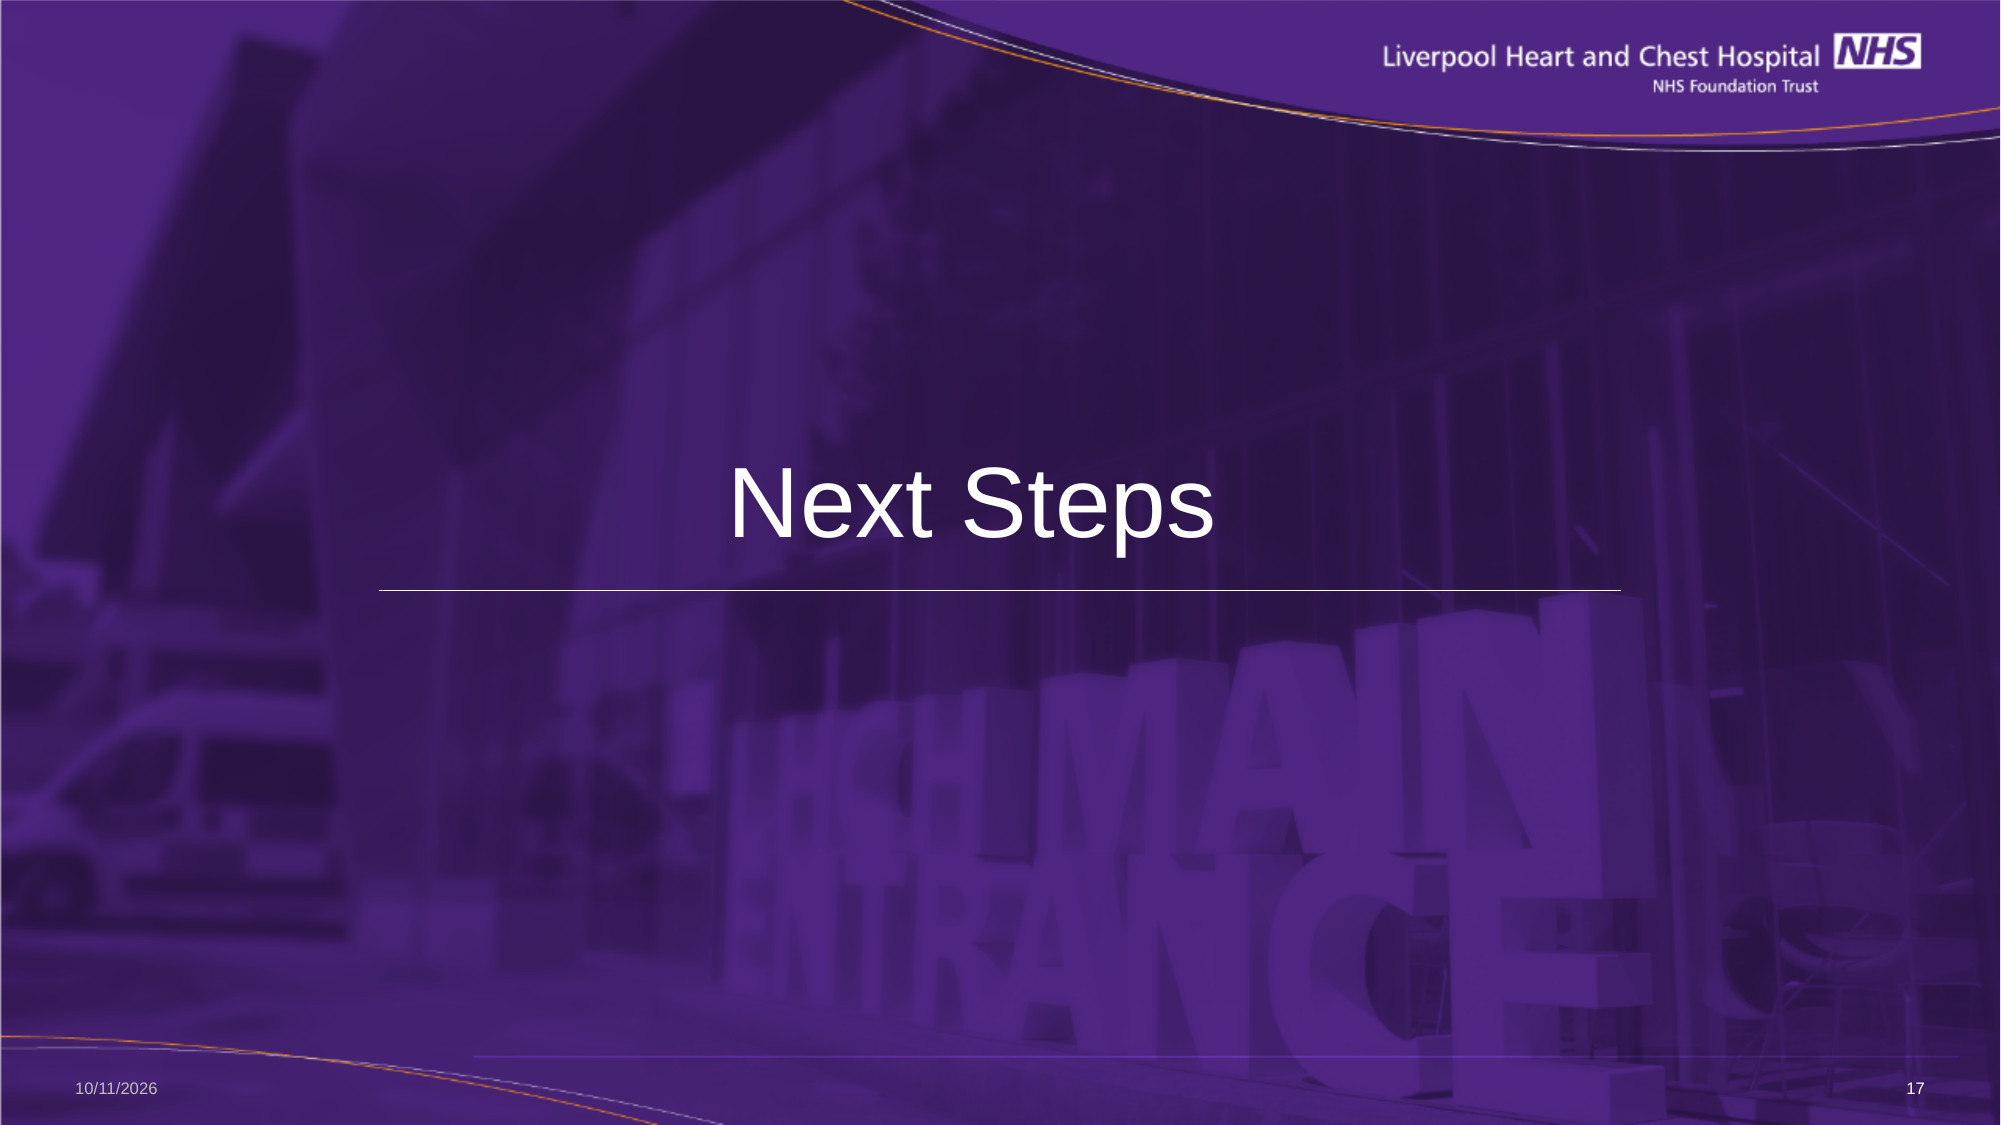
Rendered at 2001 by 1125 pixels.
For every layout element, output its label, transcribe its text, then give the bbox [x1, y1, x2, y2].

title Next Steps [139, 518, 1861, 657]
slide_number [60, 1058, 511, 1118]
picture [0, 0, 2001, 1125]
slide_number 17 [1489, 1058, 1940, 1118]
